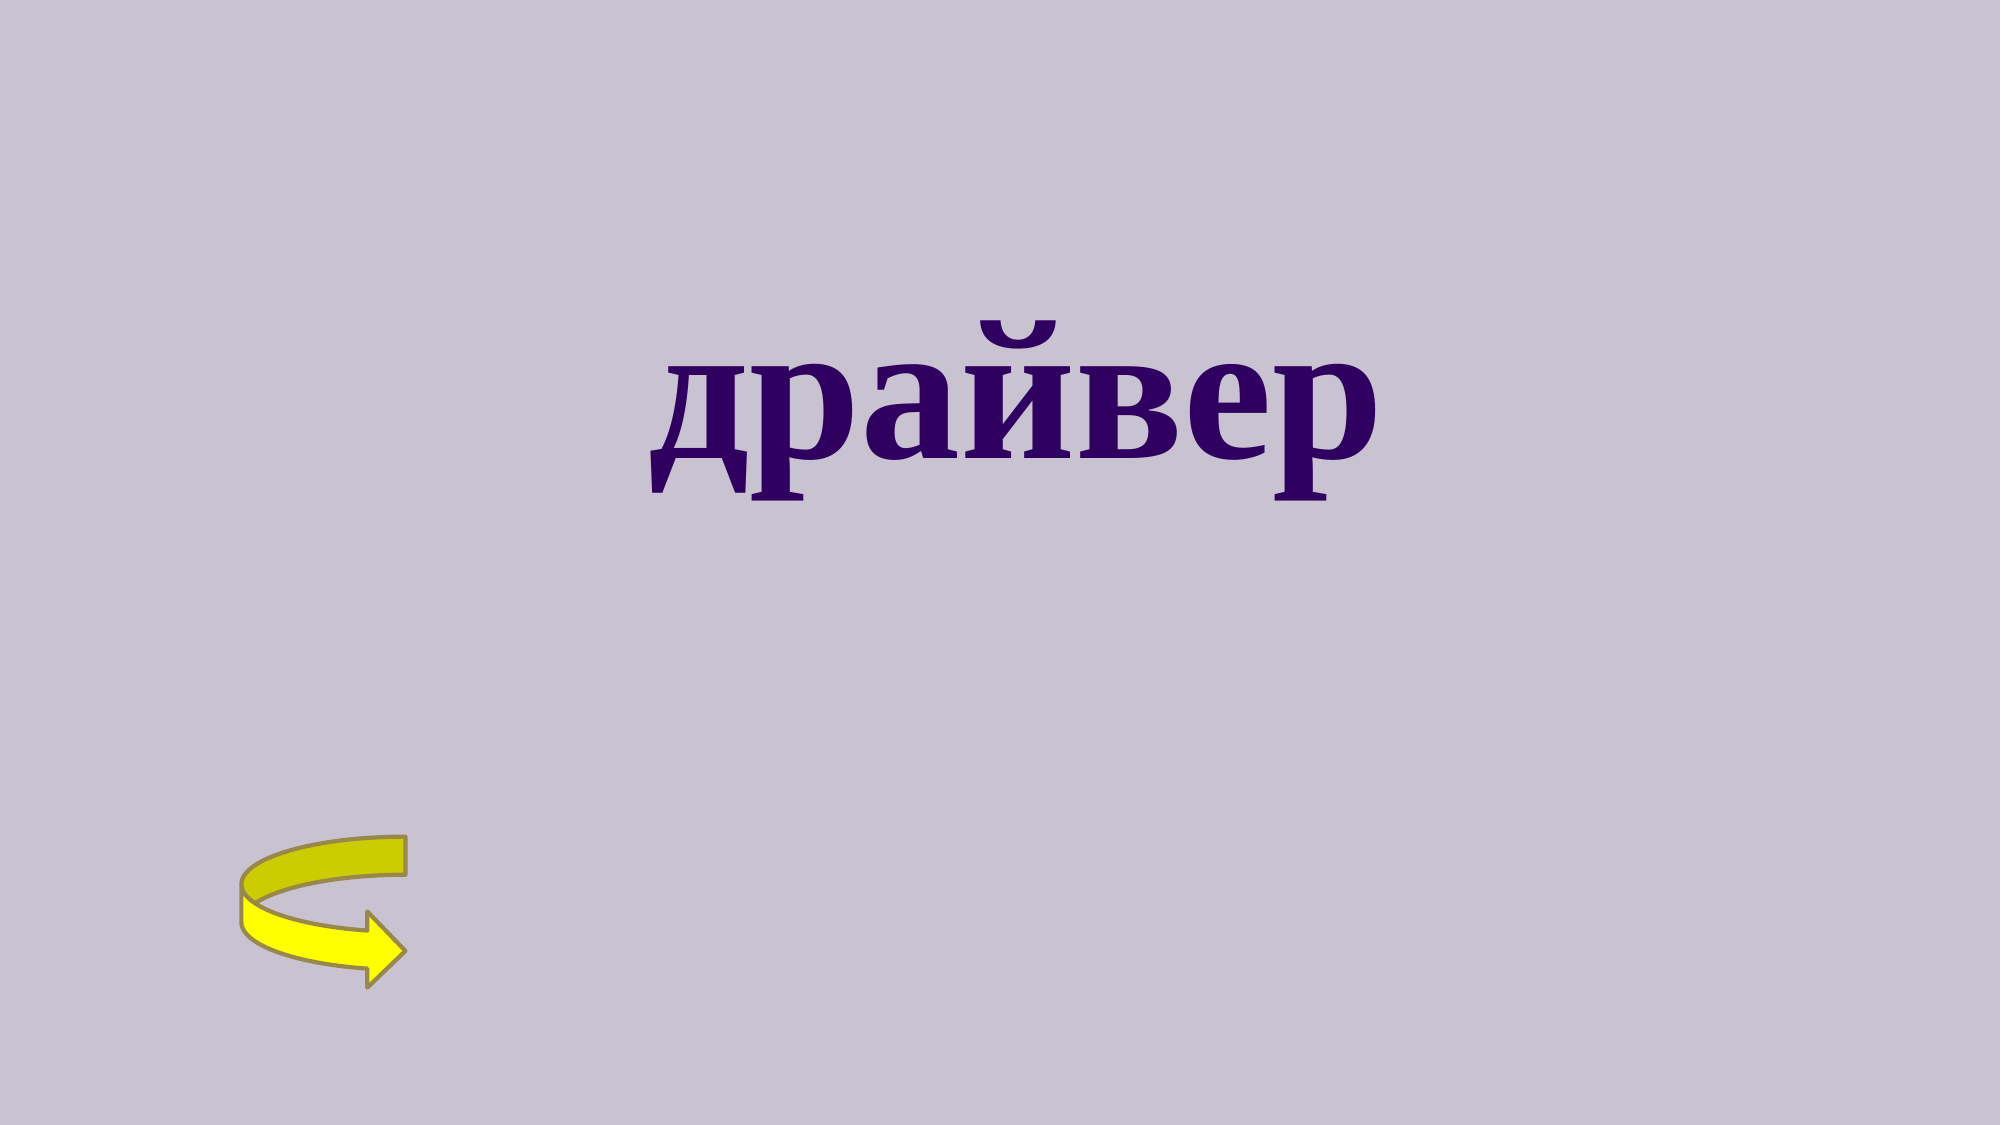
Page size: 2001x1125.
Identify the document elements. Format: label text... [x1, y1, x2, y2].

text_box [239, 834, 408, 990]
text_box драйвер [633, 250, 1400, 506]
